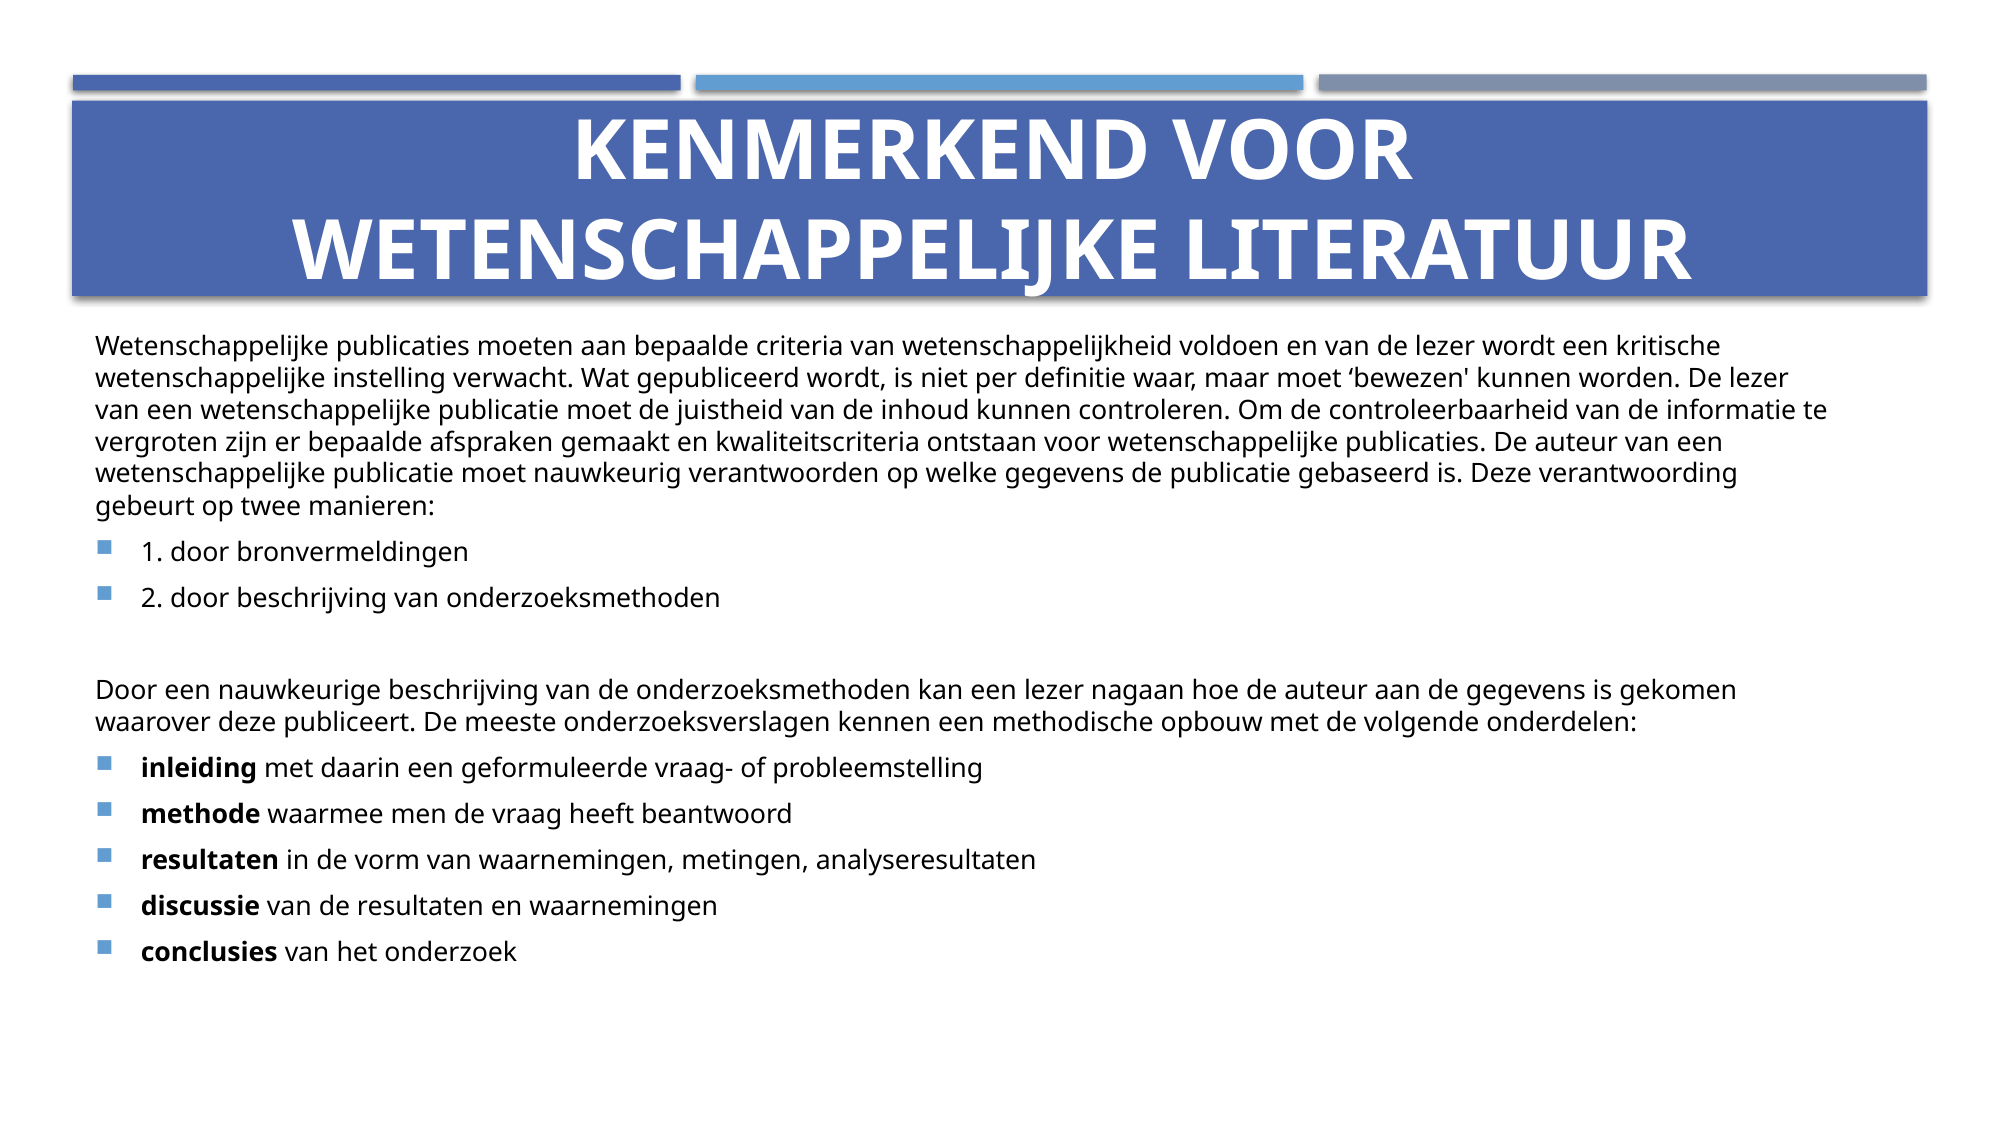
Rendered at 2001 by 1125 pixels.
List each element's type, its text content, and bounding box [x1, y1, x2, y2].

title Kenmerkend voor wetenschappelijke literatuur [167, 0, 1818, 304]
list Wetenschappelijke publicaties moeten aan bepaalde criteria van wetenschappelijkheid voldoen en van de lezer wordt een kritische wetenschappelijke instelling verwacht. Wat gepubliceerd wordt, is niet per definitie waar, maar moet ‘bewezen' kunnen worden. De lezer van een wetenschappelijke publicatie moet de juistheid van de inhoud kunnen controleren. Om de controleerbaarheid van de informatie te vergroten zijn er bepaalde afspraken gemaakt en kwaliteitscriteria ontstaan voor wetenschappelijke publicaties. De auteur van een wetenschappelijke publicatie moet nauwkeurig verantwoorden op welke gegevens de publicatie gebaseerd is. Deze verantwoording gebeurt op twee manieren: 1. door bronvermeldingen 2. door beschrijving van onderzoeksmethoden Door een nauwkeurige beschrijving van de onderzoeksmethoden kan een lezer nagaan hoe de auteur aan de gegevens is gekomen waarover deze publiceert. De meeste onderzoeksverslagen kennen een methodische opbouw met de volgende onderdelen: inleiding met daarin een geformuleerde vraag- of probleemstelling methode waarmee men de vraag heeft beantwoord resultaten in de vorm van waarnemingen, metingen, analyseresultaten discussie van de resultaten en waarnemingen conclusies van het onderzoek [79, 321, 1852, 983]
